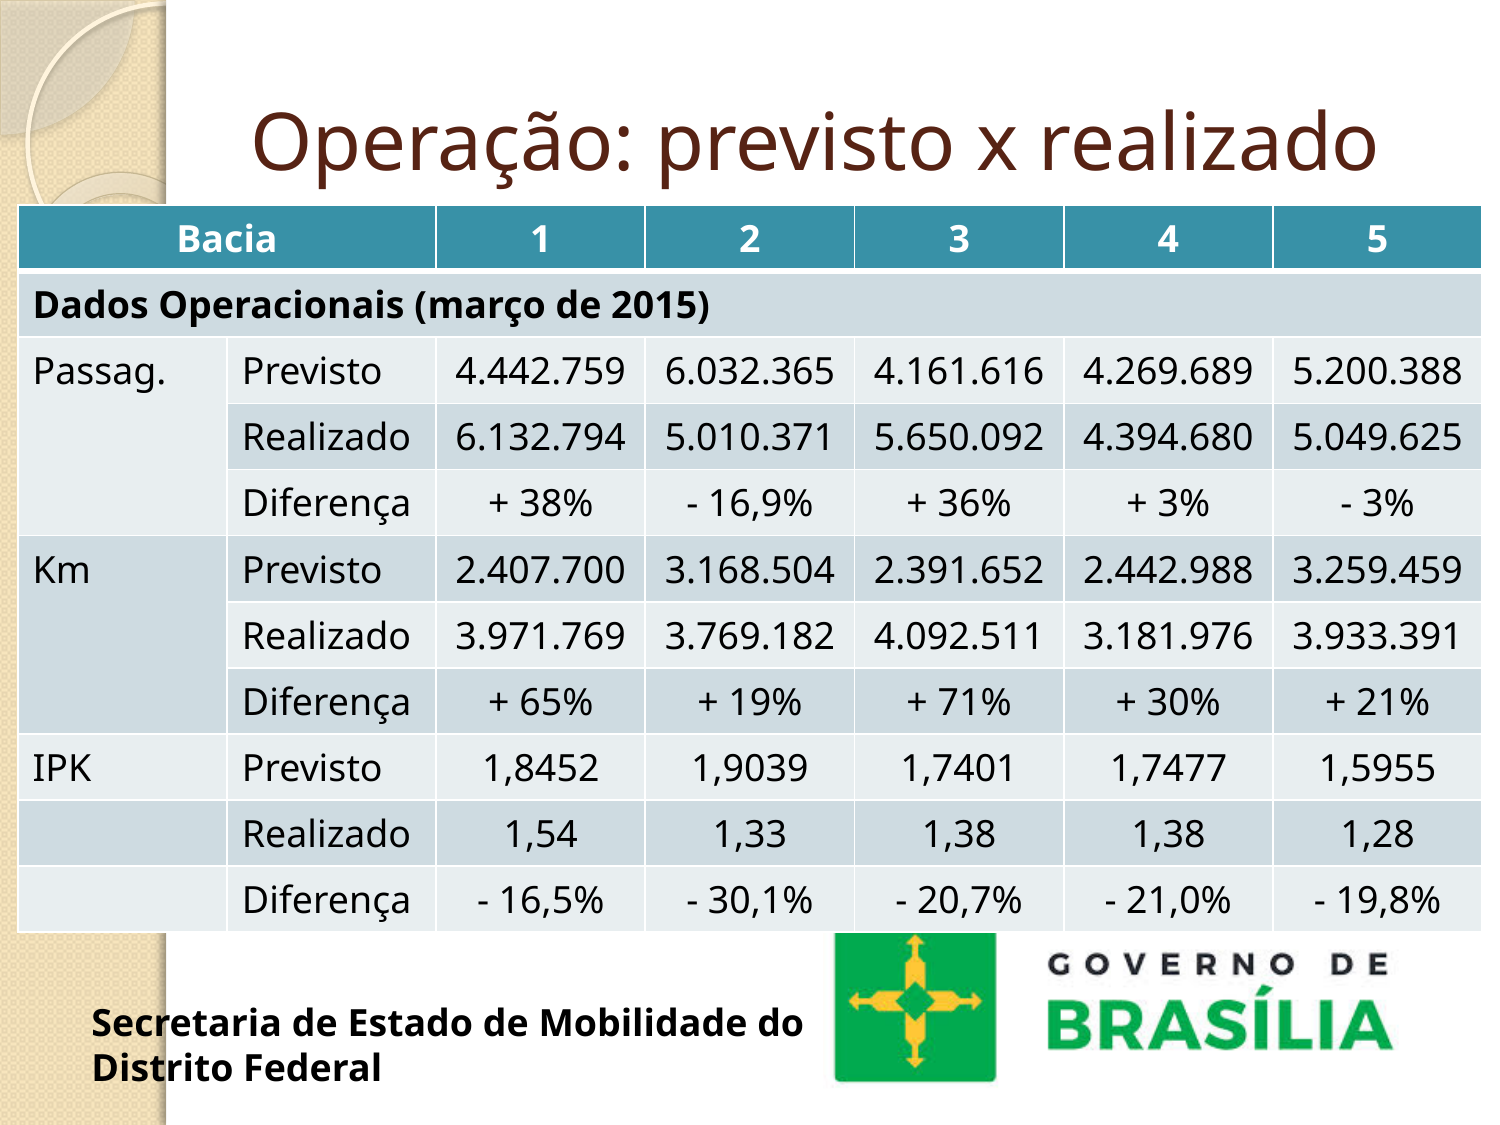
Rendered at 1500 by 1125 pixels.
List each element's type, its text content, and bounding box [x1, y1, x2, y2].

table_cell + 71% [855, 669, 1063, 733]
table_header 1 [437, 206, 644, 268]
table_cell 4.092.511 [855, 603, 1063, 667]
table_cell 3.181.976 [1065, 603, 1272, 667]
table_cell - 16,9% [646, 470, 854, 535]
table_cell Realizado [228, 603, 435, 667]
table_cell 1,9039 [646, 735, 854, 799]
table_cell 1,8452 [437, 735, 644, 799]
table_cell 2.407.700 [437, 536, 644, 601]
table_header 4 [1065, 206, 1272, 268]
table_cell 5.200.388 [1274, 338, 1481, 403]
table_cell 1,5955 [1274, 735, 1481, 799]
table_cell - 16,5% [437, 867, 644, 931]
table_cell + 38% [437, 470, 644, 535]
table_cell + 36% [855, 470, 1063, 535]
table_cell [19, 801, 226, 865]
table_cell - 3% [1274, 470, 1481, 535]
table_cell 1,7477 [1065, 735, 1272, 799]
table_cell + 65% [437, 669, 644, 733]
table_cell 4.161.616 [855, 338, 1063, 403]
table_header 3 [855, 206, 1063, 268]
table_cell 4.269.689 [1065, 338, 1272, 403]
table_header Bacia [19, 206, 435, 268]
table_cell 5.650.092 [855, 404, 1063, 469]
table_cell 4.442.759 [437, 338, 644, 403]
table_cell 6.032.365 [646, 338, 854, 403]
table_cell Dados Operacionais (março de 2015) [19, 274, 1481, 336]
table_header 2 [646, 206, 854, 268]
table_cell 1,7401 [855, 735, 1063, 799]
table_cell 2.391.652 [855, 536, 1063, 601]
table_cell IPK [19, 735, 226, 799]
table_cell Diferença [228, 470, 435, 535]
table_cell 3.933.391 [1274, 603, 1481, 667]
table_cell 1,28 [1274, 801, 1481, 865]
table_cell [19, 867, 226, 931]
table_cell 3.259.459 [1274, 536, 1481, 601]
table_cell 2.442.988 [1065, 536, 1272, 601]
table_cell + 30% [1065, 669, 1272, 733]
table_cell 5.049.625 [1274, 404, 1481, 469]
table_cell 1,33 [646, 801, 854, 865]
table_cell 4.394.680 [1065, 404, 1272, 469]
table_cell Realizado [228, 404, 435, 469]
table_cell - 19,8% [1274, 867, 1481, 931]
table_cell Previsto [228, 536, 435, 601]
table_cell Previsto [228, 735, 435, 799]
table_cell - 21,0% [1065, 867, 1272, 931]
table_cell 6.132.794 [437, 404, 644, 469]
table_cell 1,38 [855, 801, 1063, 865]
table_cell + 3% [1065, 470, 1272, 535]
table_header 5 [1274, 206, 1481, 268]
table_cell Passag. [19, 338, 226, 535]
table_cell 3.168.504 [646, 536, 854, 601]
table_cell + 21% [1274, 669, 1481, 733]
table_cell - 30,1% [646, 867, 854, 931]
table_cell Diferença [228, 867, 435, 931]
table_cell - 20,7% [855, 867, 1063, 931]
table_cell 1,38 [1065, 801, 1272, 865]
table_cell 5.010.371 [646, 404, 854, 469]
table_cell Diferença [228, 669, 435, 733]
table_cell 1,54 [437, 801, 644, 865]
table_cell 3.971.769 [437, 603, 644, 667]
table_cell Previsto [228, 338, 435, 403]
picture [823, 933, 1424, 1118]
table_cell + 19% [646, 669, 854, 733]
table_cell Realizado [228, 801, 435, 865]
table_cell 3.769.182 [646, 603, 854, 667]
title Operação: previsto x realizado [235, 45, 1466, 204]
table_cell Km [19, 536, 226, 733]
